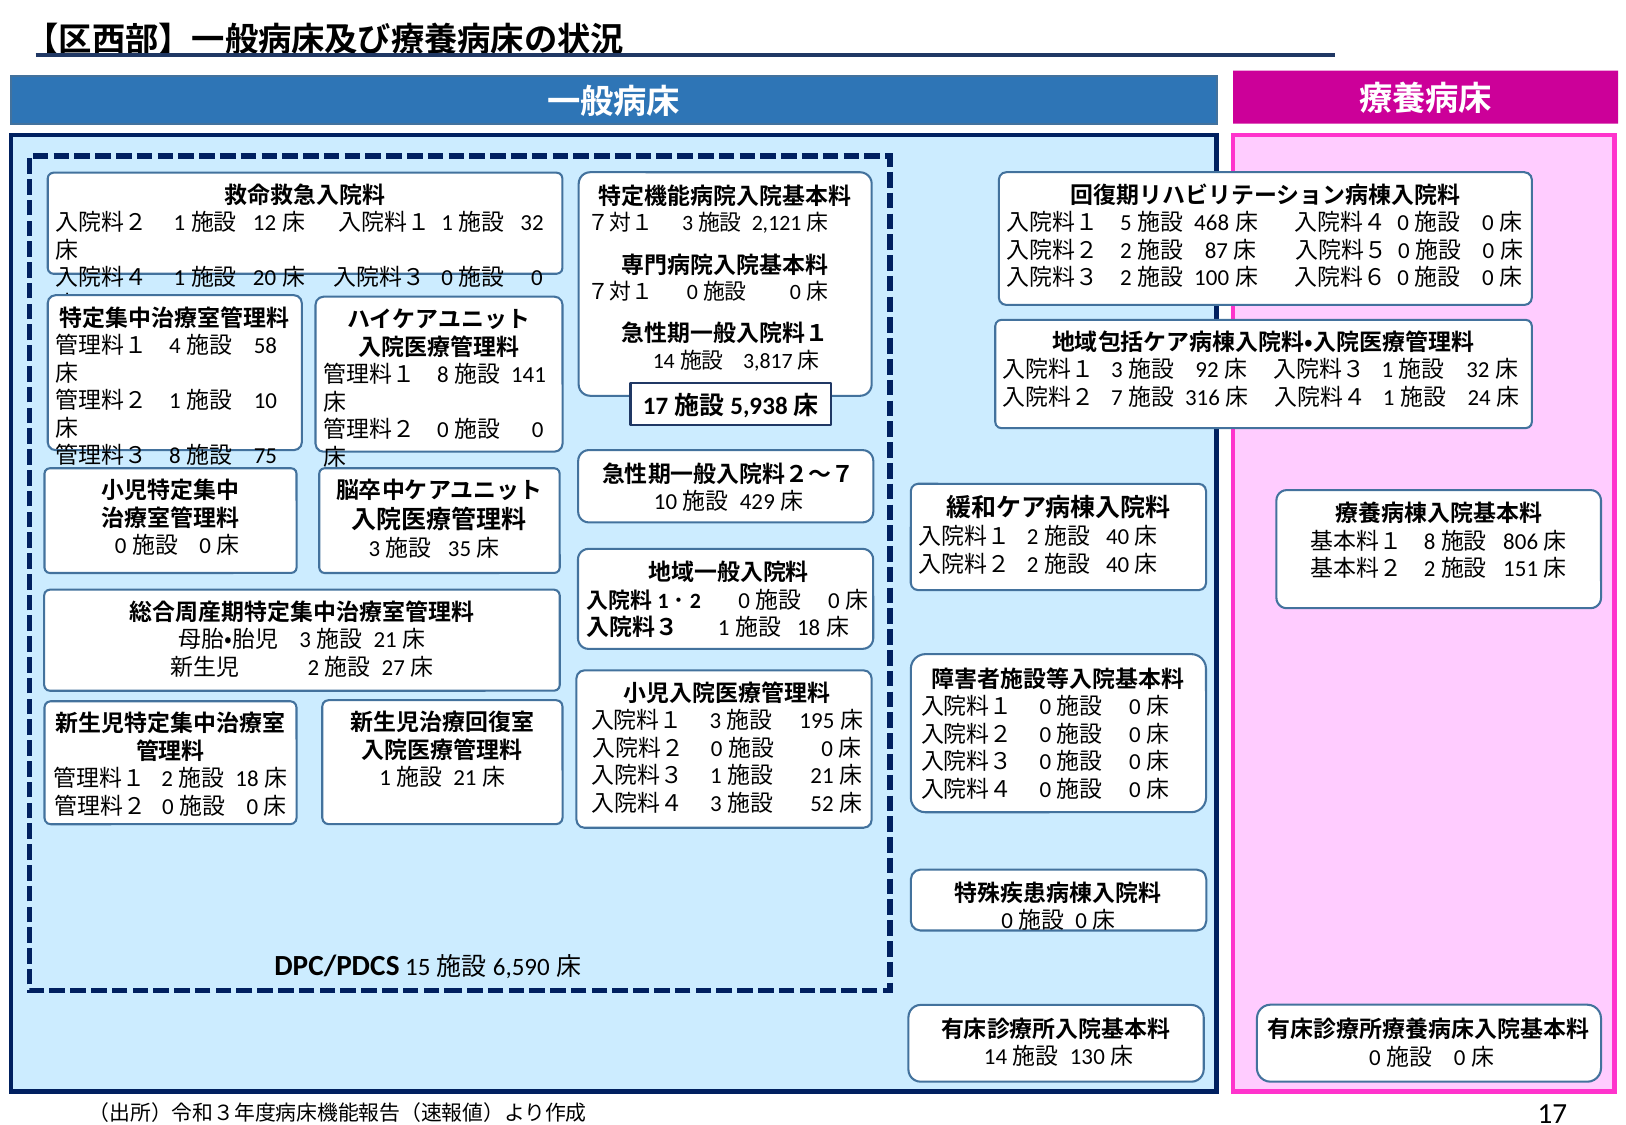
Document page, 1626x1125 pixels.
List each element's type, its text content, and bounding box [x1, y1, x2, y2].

text_box 有床診療所入院基本料 14施設 130床 [907, 1003, 1205, 1083]
text_box 【区西部】一般病床及び療養病床の状況 [11, 10, 1615, 66]
text_box 一般病床 [10, 75, 1218, 125]
text_box DPC/PDCS 15施設6,590床 [259, 939, 661, 989]
text_box 地域包括ケア病棟入院料・入院医療管理料 入院料１ 3施設 92床 入院料３ 1施設 32床 入院料２ 7施設 316床 入院料４ 1施設 24床 [994, 318, 1533, 430]
text_box 小児入院医療管理料 入院料１ 3施設 195床 入院料２ 0施設 0床 入院料３ 1施設 21床 入院料４ 3施設 52床 [575, 669, 873, 829]
text_box （出所）令和３年度病床機能報告（速報値）より作成 [74, 1092, 687, 1125]
text_box 有床診療所療養病床入院基本料 0施設 0床 [1255, 1003, 1603, 1083]
text_box 障害者施設等入院基本料 入院料１ 0施設 0床 入院料２ 0施設 0床 入院料３ 0施設 0床 入院料４ 0施設 0床 [909, 653, 1208, 814]
slide_number 16 [1216, 1081, 1583, 1125]
text_box [10, 134, 1218, 1093]
text_box 療養病床 [1232, 70, 1619, 125]
text_box 特殊疾患病棟入院料 0施設 0床 [909, 868, 1208, 932]
text_box 17施設5,938床 [630, 383, 832, 426]
text_box [1232, 134, 1616, 1093]
text_box 回復期リハビリテーション病棟入院料 入院料１ 5施設 468床 入院料４ 0施設 0床 入院料２ 2施設 87床 入院料５ 0施設 0床 入院料３ 2施設 100床 入院料６ 0施設 0床 [997, 171, 1533, 306]
text_box [29, 155, 891, 992]
text_box 急性期一般入院料２～７ 10施設 429床 [577, 449, 875, 524]
text_box 療養病棟入院基本料 基本料１ 8施設 806床 基本料２ 2施設 151床 [1275, 489, 1603, 610]
text_box 緩和ケア病棟入院料 入院料１ 2施設 40床 入院料２ 2施設 40床 [909, 482, 1208, 592]
